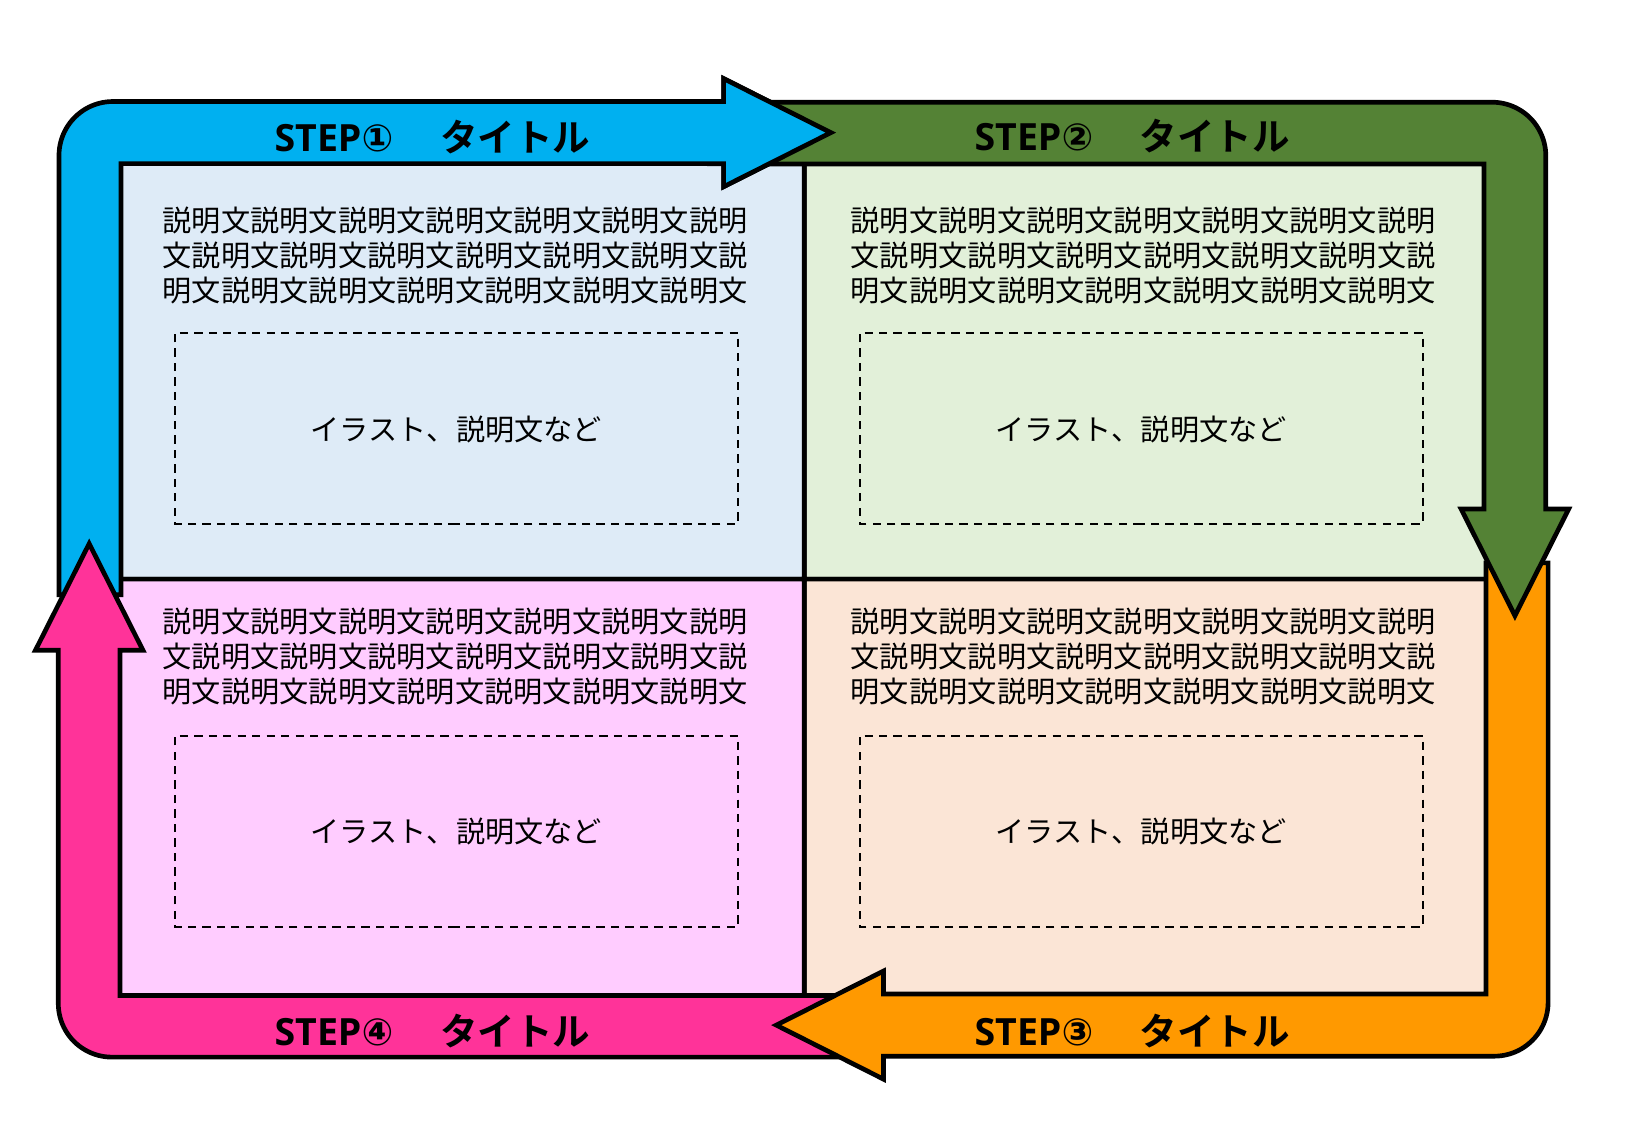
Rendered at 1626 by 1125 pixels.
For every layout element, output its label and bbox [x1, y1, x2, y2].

text_box [35, 78, 1569, 1080]
